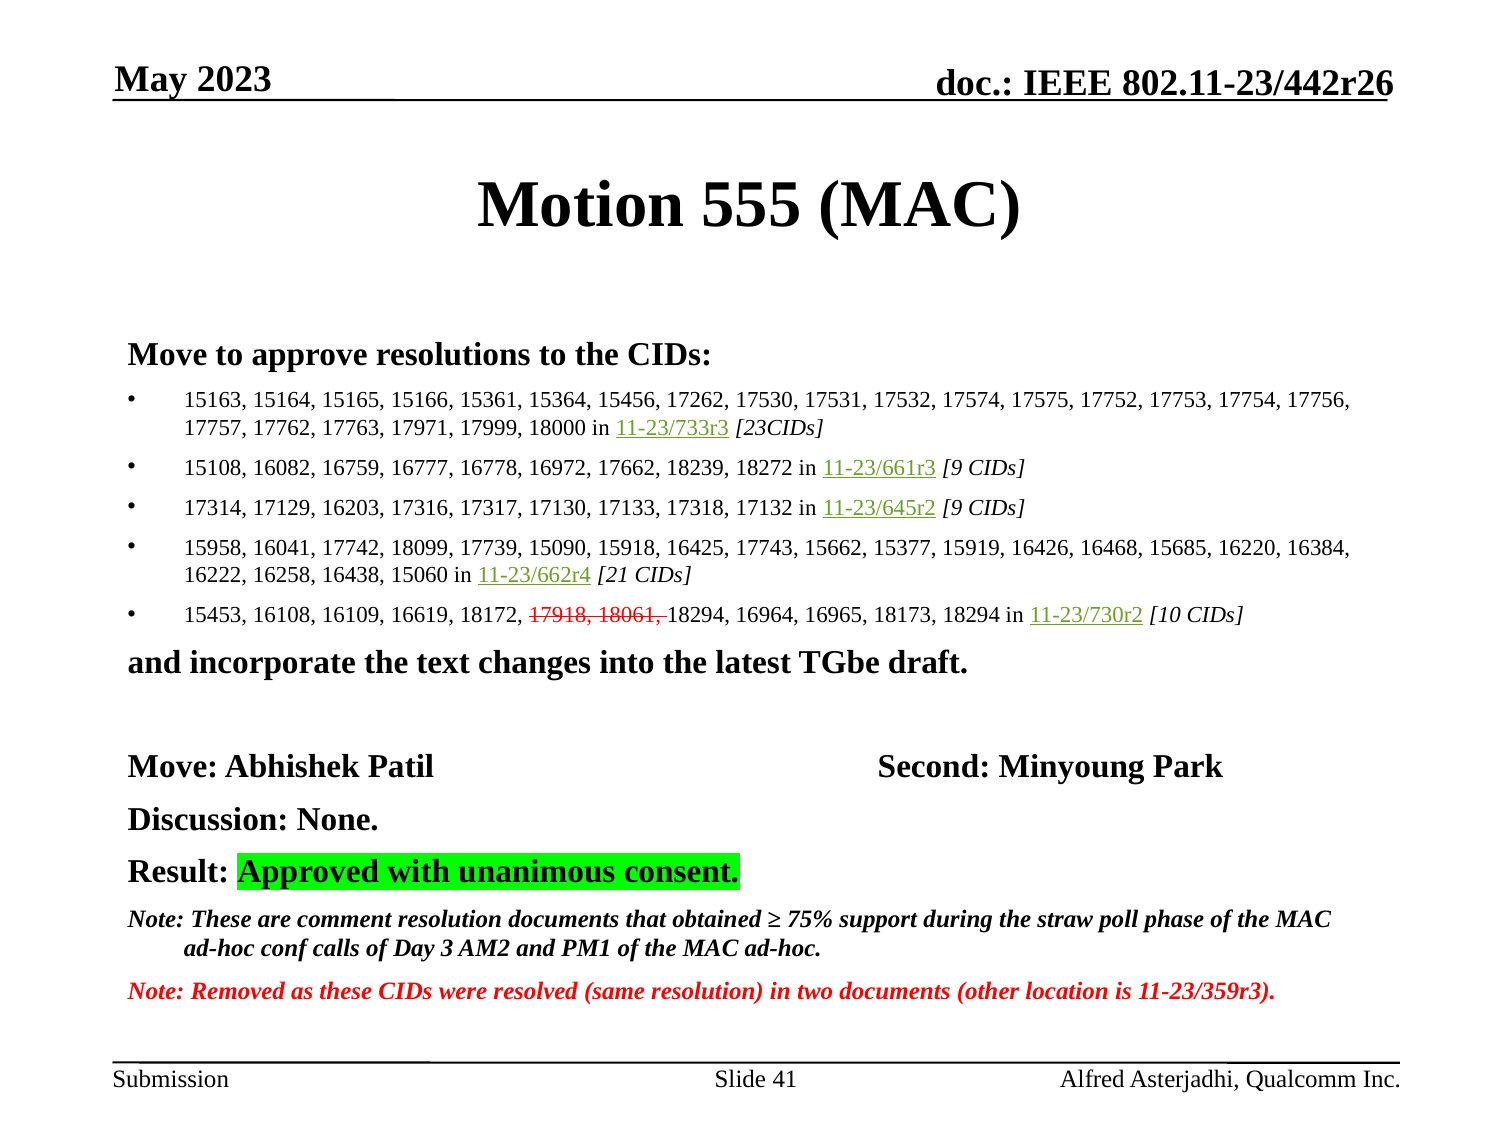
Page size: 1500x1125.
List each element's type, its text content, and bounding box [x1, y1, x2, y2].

footer Alfred Asterjadhi, Qualcomm Inc. [878, 1061, 1402, 1093]
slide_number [114, 54, 423, 100]
list Move to approve resolutions to the CIDs: 15163, 15164, 15165, 15166, 15361, 15364, 15456, 17262, 17530, 17531, 17532, 17574, 17575, 17752, 17753, 17754, 17756, 17757, 17762, 17763, 17971, 17999, 18000 in 11-23/733r3 [23CIDs] 15108, 16082, 16759, 16777, 16778, 16972, 17662, 18239, 18272 in 11-23/661r3 [9 CIDs] 17314, 17129, 16203, 17316, 17317, 17130, 17133, 17318, 17132 in 11-23/645r2 [9 CIDs] 15958, 16041, 17742, 18099, 17739, 15090, 15918, 16425, 17743, 15662, 15377, 15919, 16426, 16468, 15685, 16220, 16384, 16222, 16258, 16438, 15060 in 11-23/662r4 [21 CIDs] 15453, 16108, 16109, 16619, 18172, 17918, 18061, 18294, 16964, 16965, 18173, 18294 in 11-23/730r2 [10 CIDs] and incorporate the text changes into the latest TGbe draft. Move: Abhishek Patil Second: Minyoung Park Discussion: None. Result: Approved with unanimous consent. Note: These are comment resolution documents that obtained ≥ 75% support during the straw poll phase of the MAC ad-hoc conf calls of Day 3 AM2 and PM1 of the MAC ad-hoc. Note: Removed as these CIDs were resolved (same resolution) in two documents (other location is 11-23/359r3). [112, 324, 1388, 1063]
slide_number Slide 41 [712, 1061, 800, 1123]
title Motion 555 (MAC) [112, 112, 1388, 288]
